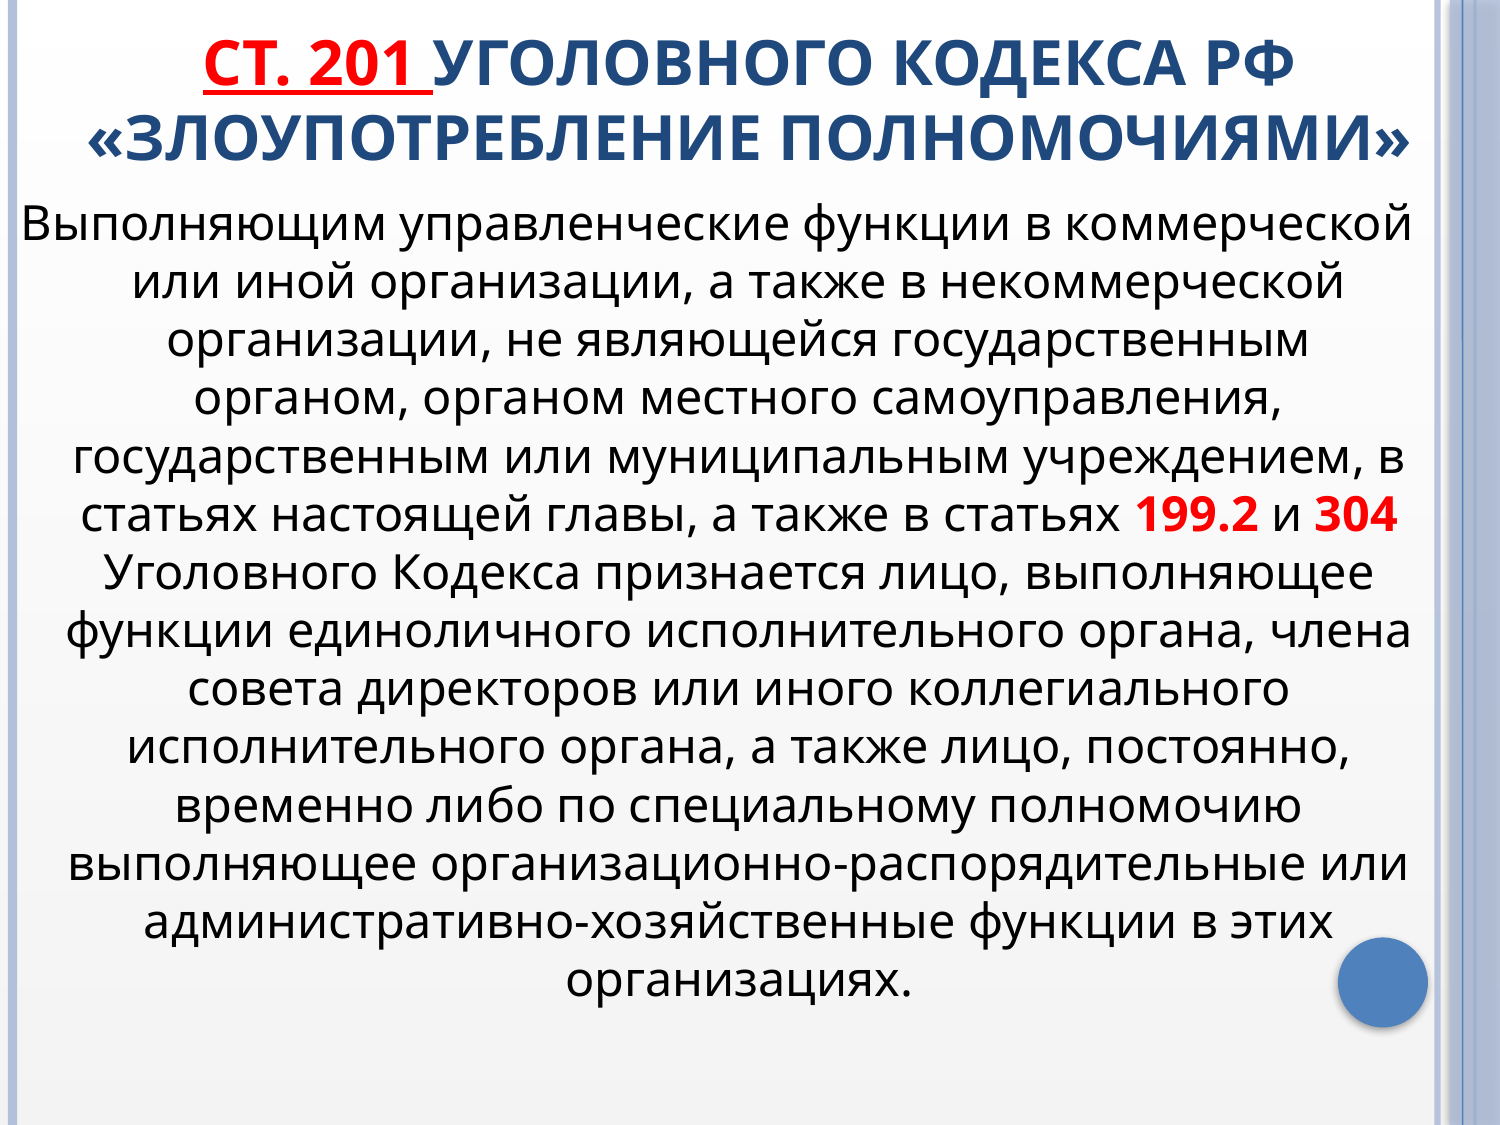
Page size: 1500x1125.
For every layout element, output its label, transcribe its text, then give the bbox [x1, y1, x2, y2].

list Выполняющим управленческие функции в коммерческой или иной организации, а также в некоммерческой организации, не являющейся государственным органом, органом местного самоуправления, государственным или муниципальным учреждением, в статьях настоящей главы, а также в статьях 199.2 и 304 Уголовного Кодекса признается лицо, выполняющее функции единоличного исполнительного органа, члена совета директоров или иного коллегиального исполнительного органа, а также лицо, постоянно, временно либо по специальному полномочию выполняющее организационно-распорядительные или административно-хозяйственные функции в этих организациях. [0, 184, 1436, 1062]
title Ст. 201 Уголовного кодекса РФ «Злоупотребление полномочиями» [0, 0, 1500, 181]
